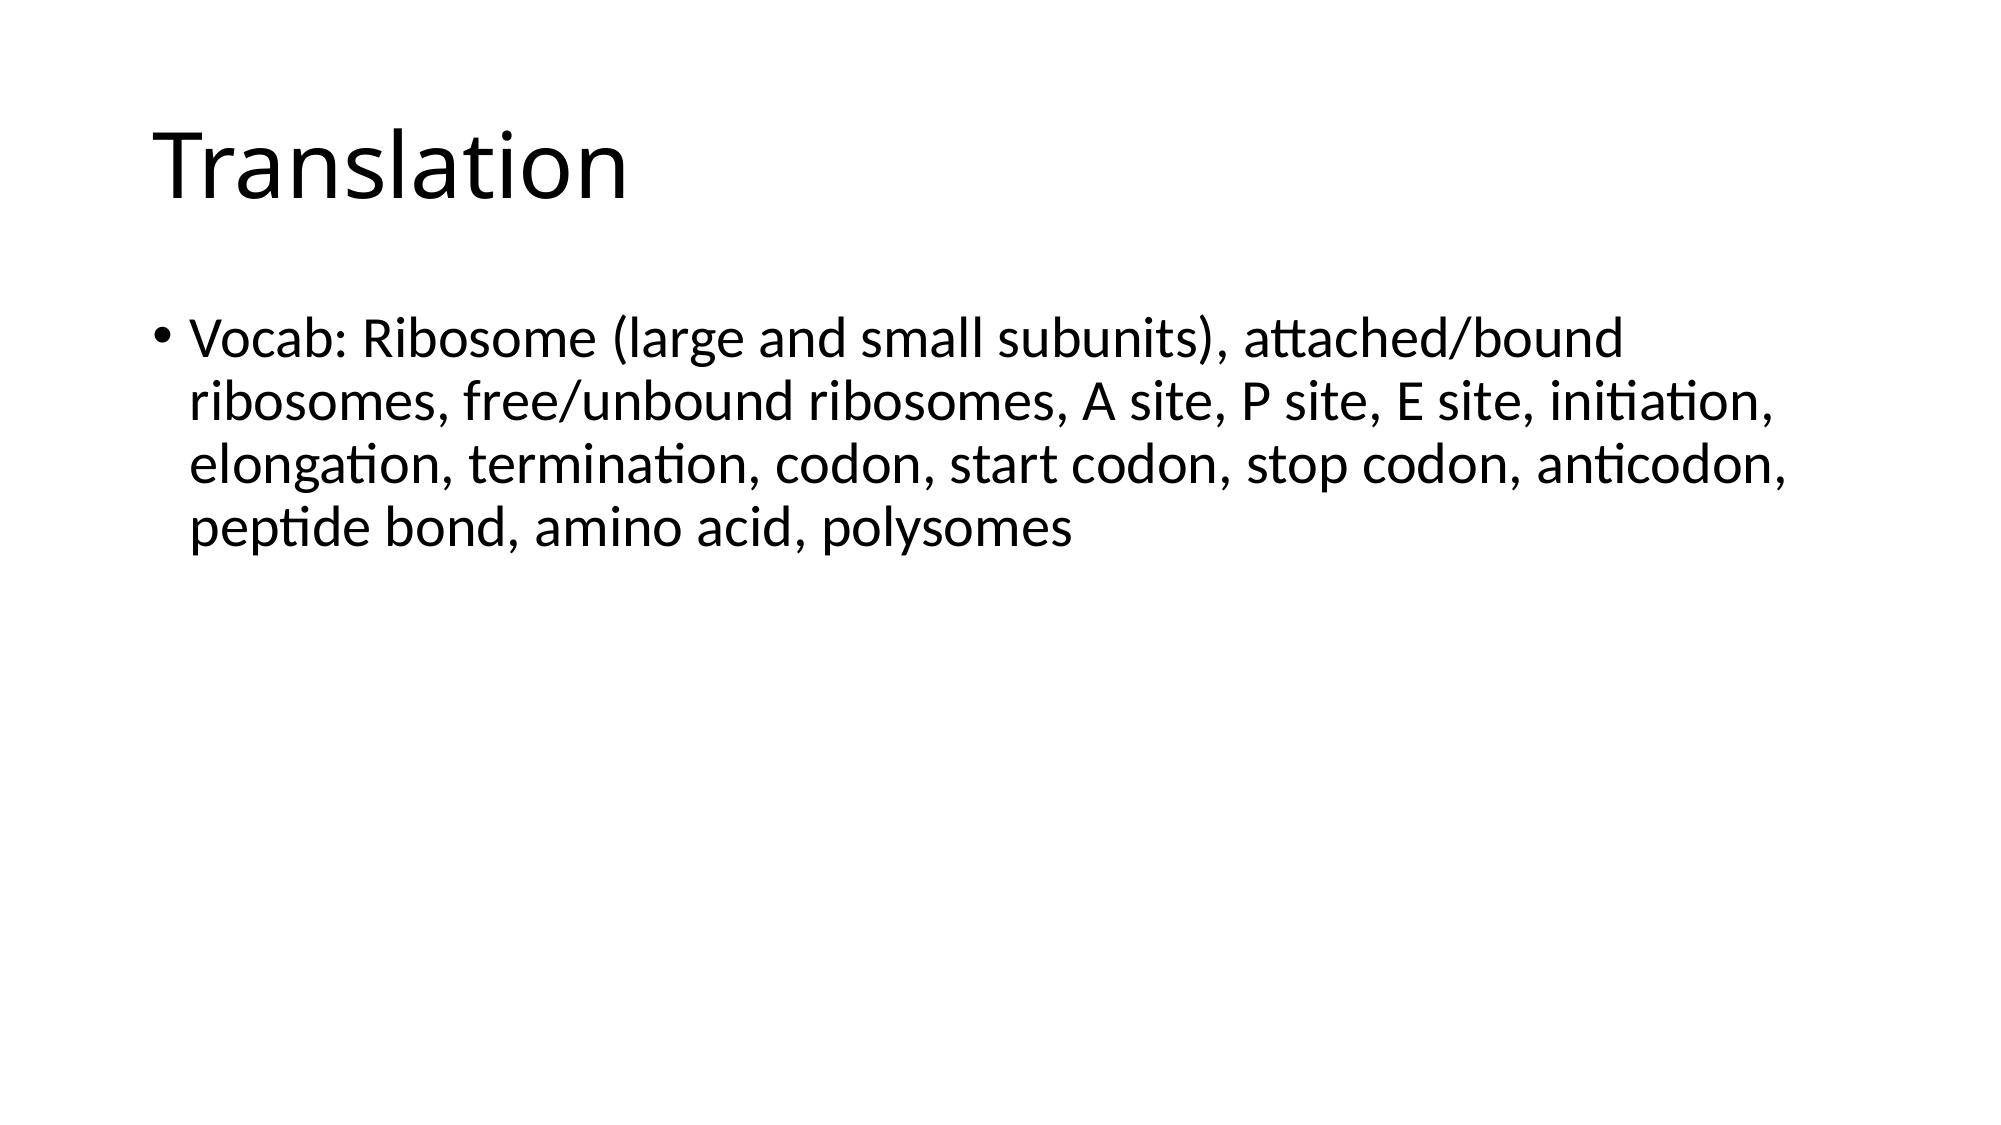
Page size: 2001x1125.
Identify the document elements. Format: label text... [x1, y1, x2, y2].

title Translation [137, 59, 1863, 278]
list Vocab: Ribosome (large and small subunits), attached/bound ribosomes, free/unbound ribosomes, A site, P site, E site, initiation, elongation, termination, codon, start codon, stop codon, anticodon, peptide bond, amino acid, polysomes [137, 299, 1863, 1014]
